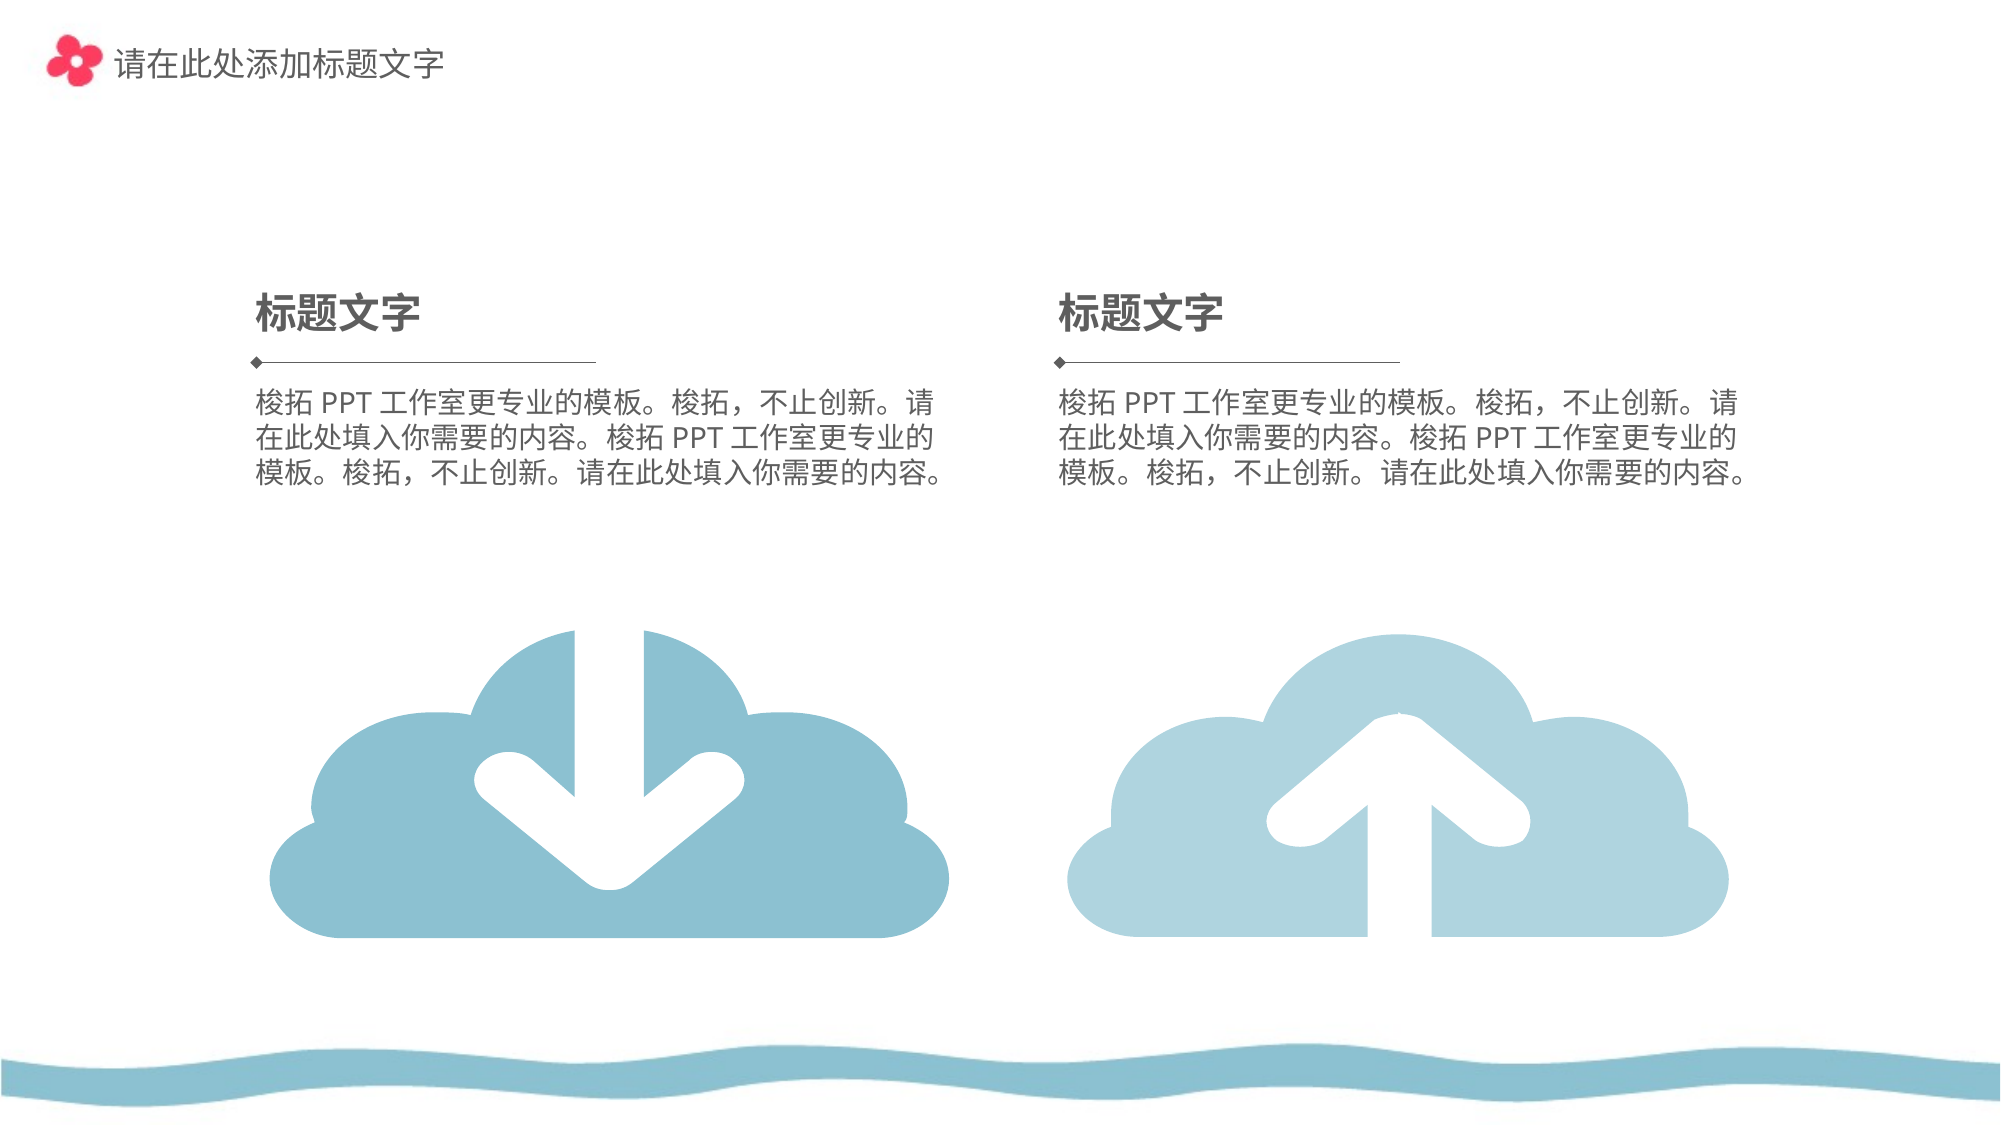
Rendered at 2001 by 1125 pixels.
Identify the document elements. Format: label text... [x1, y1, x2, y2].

text_box 标题文字 [240, 279, 579, 344]
text_box 请在此处添加标题文字 [98, 35, 478, 91]
text_box 梭拓PPT工作室更专业的模板。梭拓，不止创新。请在此处填入你需要的内容。梭拓PPT工作室更专业的模板。梭拓，不止创新。请在此处填入你需要的内容。 [1043, 376, 1756, 497]
picture [0, 0, 2001, 1125]
text_box 梭拓PPT工作室更专业的模板。梭拓，不止创新。请在此处填入你需要的内容。梭拓PPT工作室更专业的模板。梭拓，不止创新。请在此处填入你需要的内容。 [240, 376, 953, 497]
text_box [269, 630, 950, 939]
text_box [1067, 634, 1729, 937]
text_box 标题文字 [1043, 279, 1382, 344]
